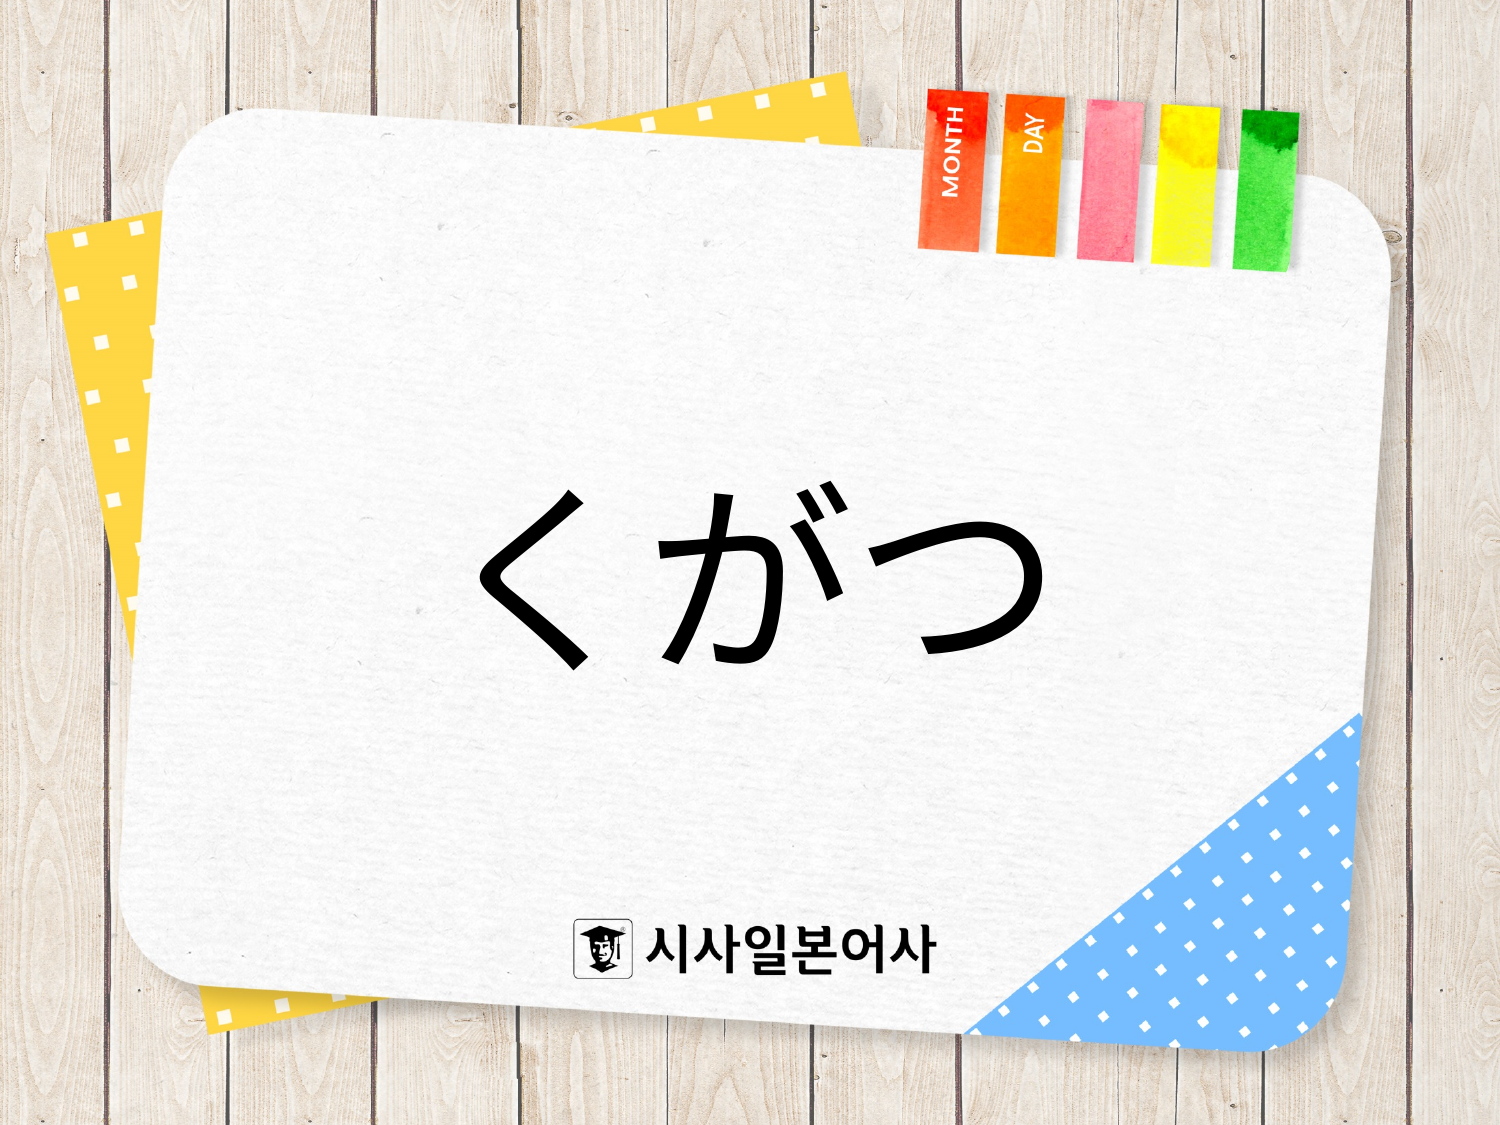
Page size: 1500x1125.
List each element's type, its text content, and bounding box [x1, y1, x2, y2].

picture [0, 0, 1500, 1125]
title くがつ [75, 338, 1425, 811]
